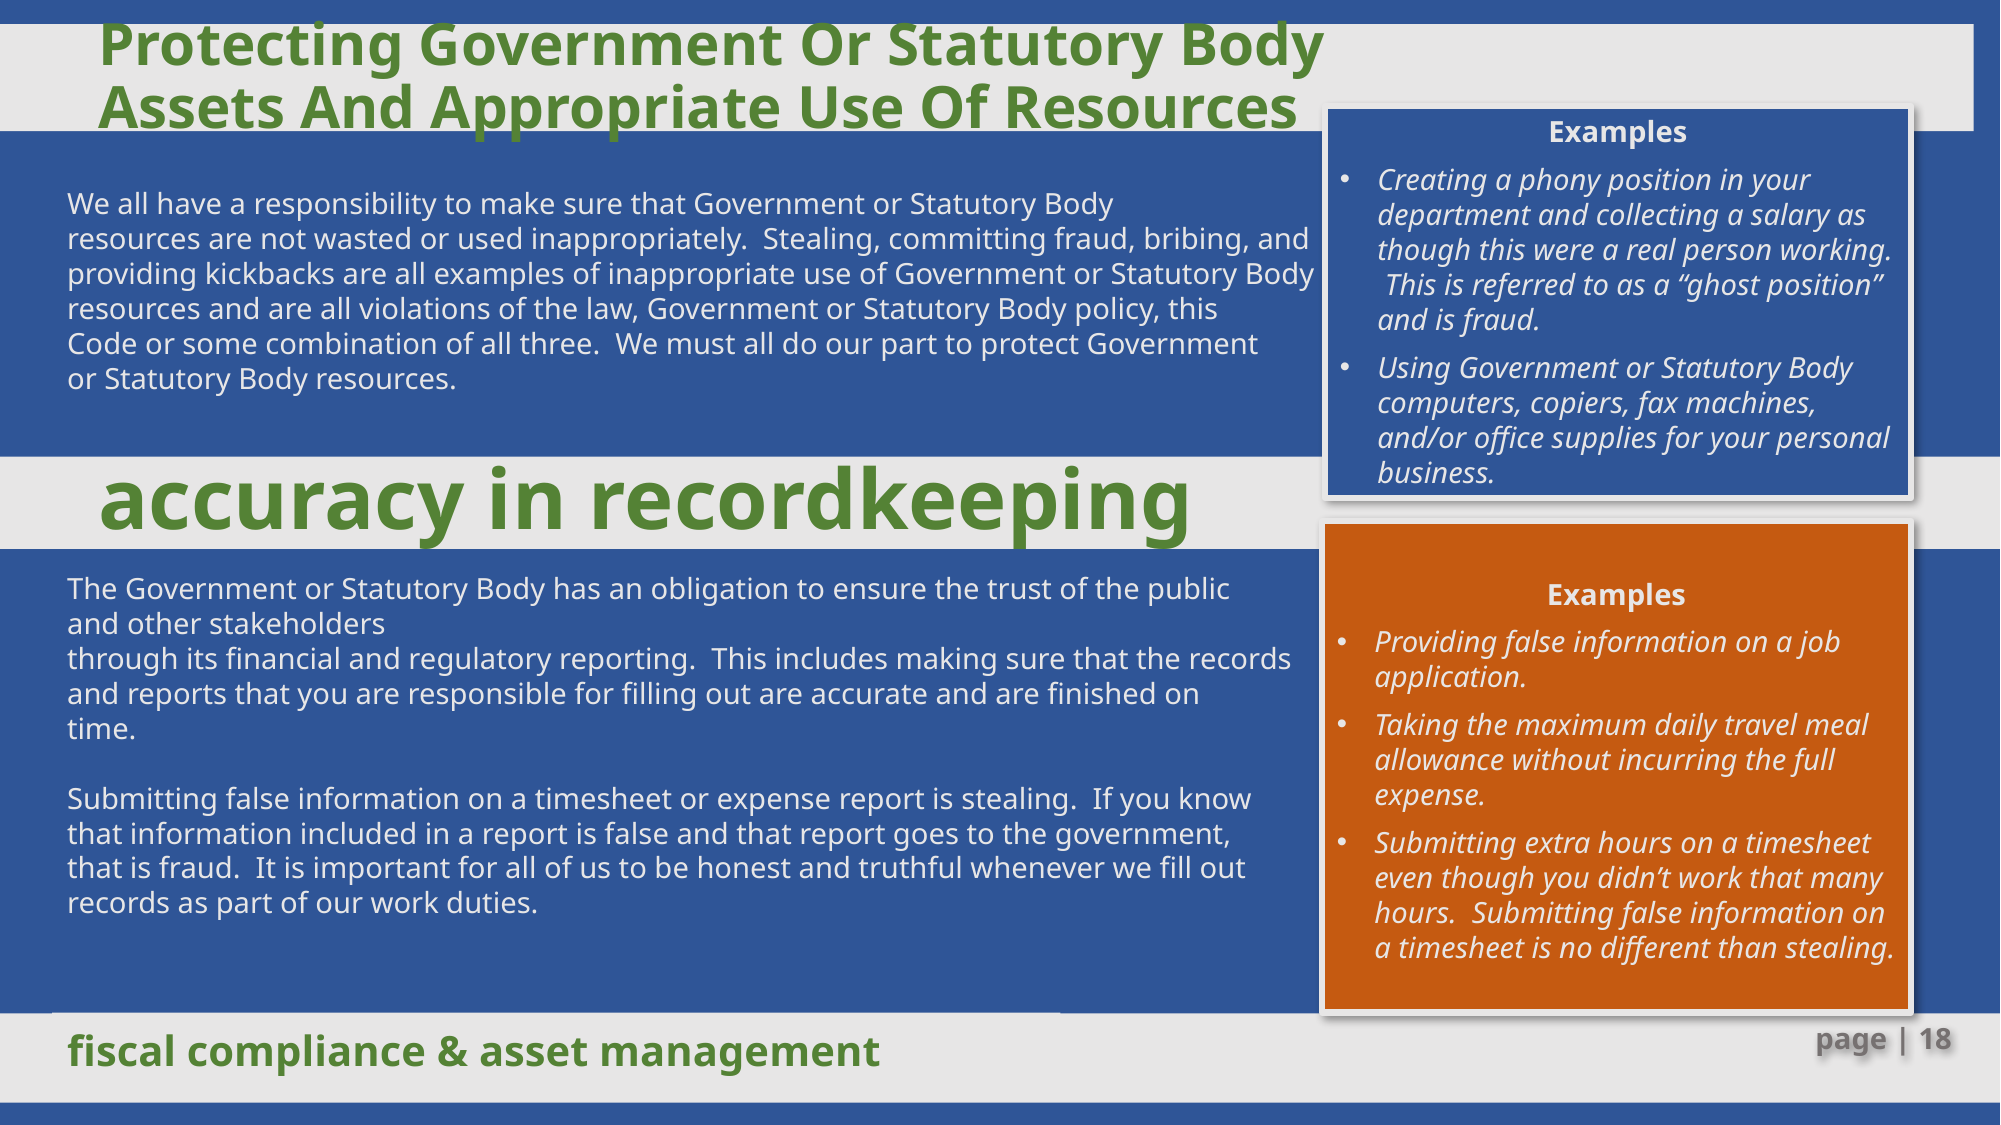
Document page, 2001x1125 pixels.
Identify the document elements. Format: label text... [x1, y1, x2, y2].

text_box Examples Creating a phony position in your department and collecting a salary as though this were a real person working. This is referred to as a “ghost position” and is fraud. Using Government or Statutory Body computers, copiers, fax machines, and/or office supplies for your personal business. [1324, 106, 1912, 499]
text_box accuracy in recordkeeping [0, 456, 2000, 549]
text_box fiscal compliance & asset management [52, 1012, 1061, 1094]
list We all have a responsibility to make sure that Government or Statutory Body resources are not wasted or used inappropriately. Stealing, committing fraud, bribing, and providing kickbacks are all examples of inappropriate use of Government or Statutory Body resources and are all violations of the law, Government or Statutory Body policy, this Code or some combination of all three. We must all do our part to protect Government or Statutory Body resources. The Government or Statutory Body has an obligation to ensure the trust of the public and other stakeholders through its financial and regulatory reporting. This includes making sure that the records and reports that you are responsible for filling out are accurate and are finished on time. Submitting false information on a timesheet or expense report is stealing. If you know that information included in a report is false and that report goes to the government, that is fraud. It is important for all of us to be honest and truthful whenever we fill out records as part of our work duties. [52, 549, 1319, 951]
title Protecting Government Or Statutory Body Assets And Appropriate Use Of Resources [0, 24, 1974, 132]
list We all have a responsibility to make sure that Government or Statutory Body resources are not wasted or used inappropriately. Stealing, committing fraud, bribing, and providing kickbacks are all examples of inappropriate use of Government or Statutory Body resources and are all violations of the law, Government or Statutory Body policy, this Code or some combination of all three. We must all do our part to protect Government or Statutory Body resources. The Government or Statutory Body has an obligation to ensure the trust of the public and other stakeholders through its financial and regulatory reporting. This includes making sure that the records and reports that you are responsible for filling out are accurate and are finished on time. Submitting false information on a timesheet or expense report is stealing. If you know that information included in a report is false and that report goes to the government, that is fraud. It is important for all of us to be honest and truthful whenever we fill out records as part of our work duties. [52, 178, 1322, 456]
text_box Examples Providing false information on a job application. Taking the maximum daily travel meal allowance without incurring the full expense. Submitting extra hours on a timesheet even though you didn’t work that many hours. Submitting false information on a timesheet is no different than stealing. [1321, 520, 1912, 1013]
